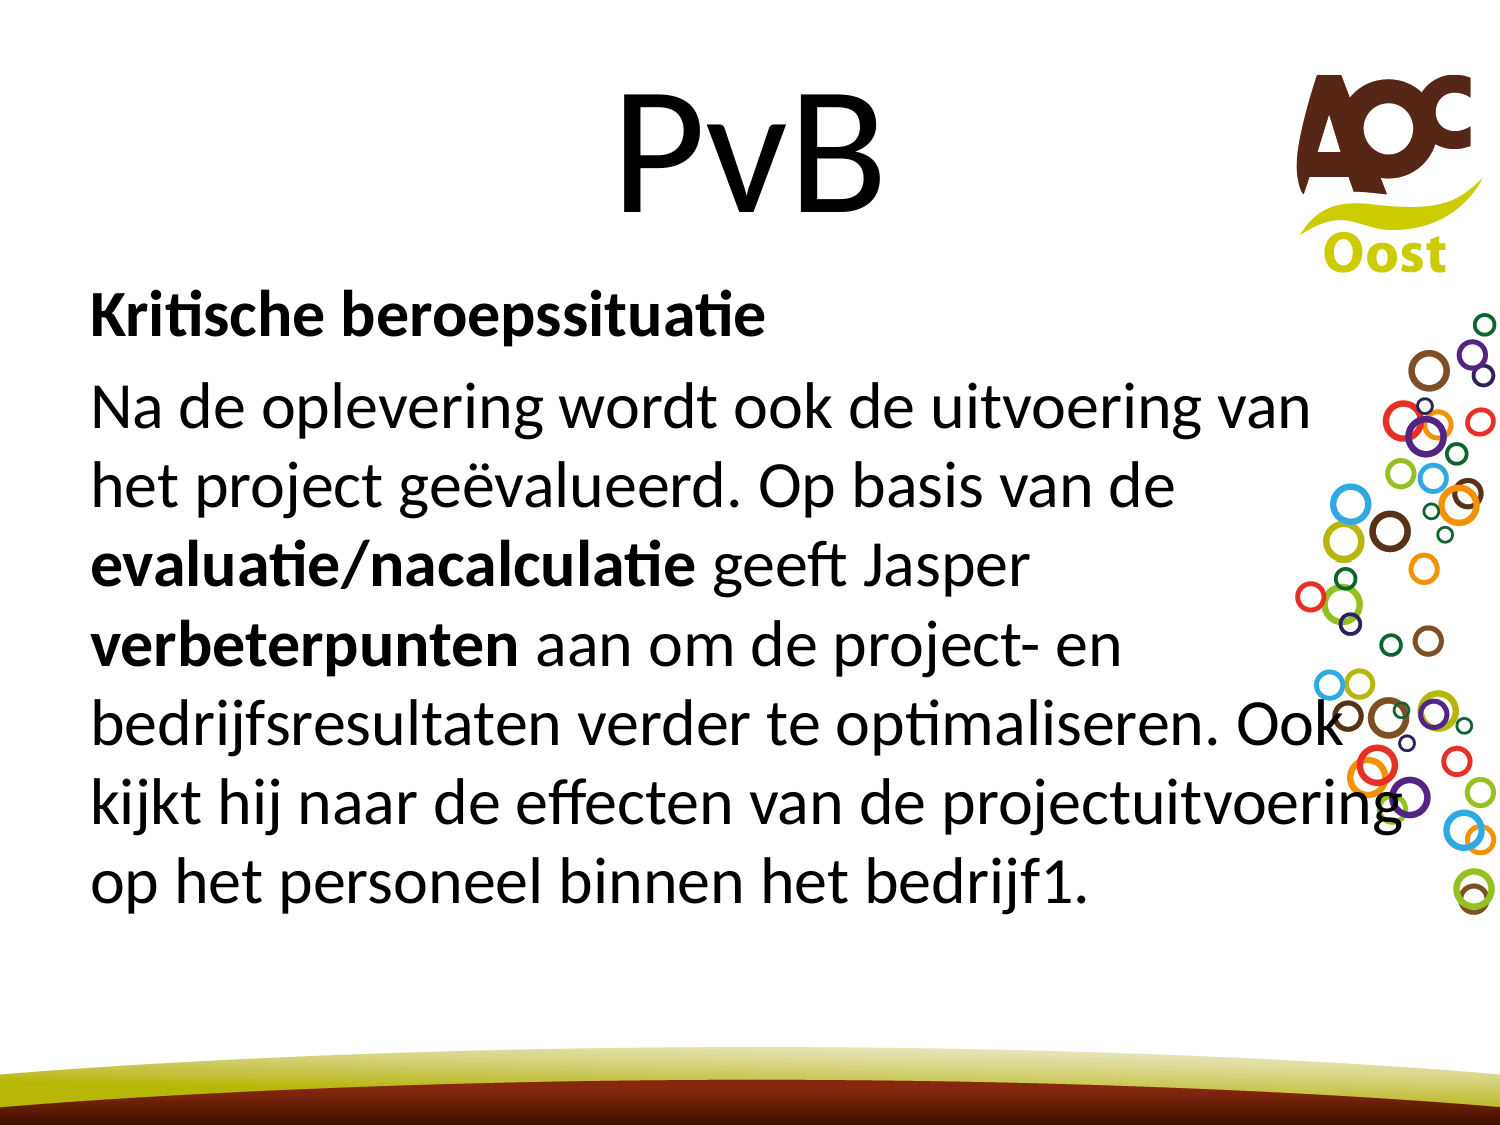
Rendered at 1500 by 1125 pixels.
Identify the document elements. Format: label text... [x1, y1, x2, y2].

title PvB [75, 45, 1425, 233]
picture [0, 0, 1500, 1125]
list Kritische beroepssituatie Na de oplevering wordt ook de uitvoering van het project geëvalueerd. Op basis van de evaluatie/nacalculatie geeft Jasper verbeterpunten aan om de project- en bedrijfsresultaten verder te optimaliseren. Ook kijkt hij naar de effecten van de projectuitvoering op het personeel binnen het bedrijf1. [75, 262, 1425, 1005]
